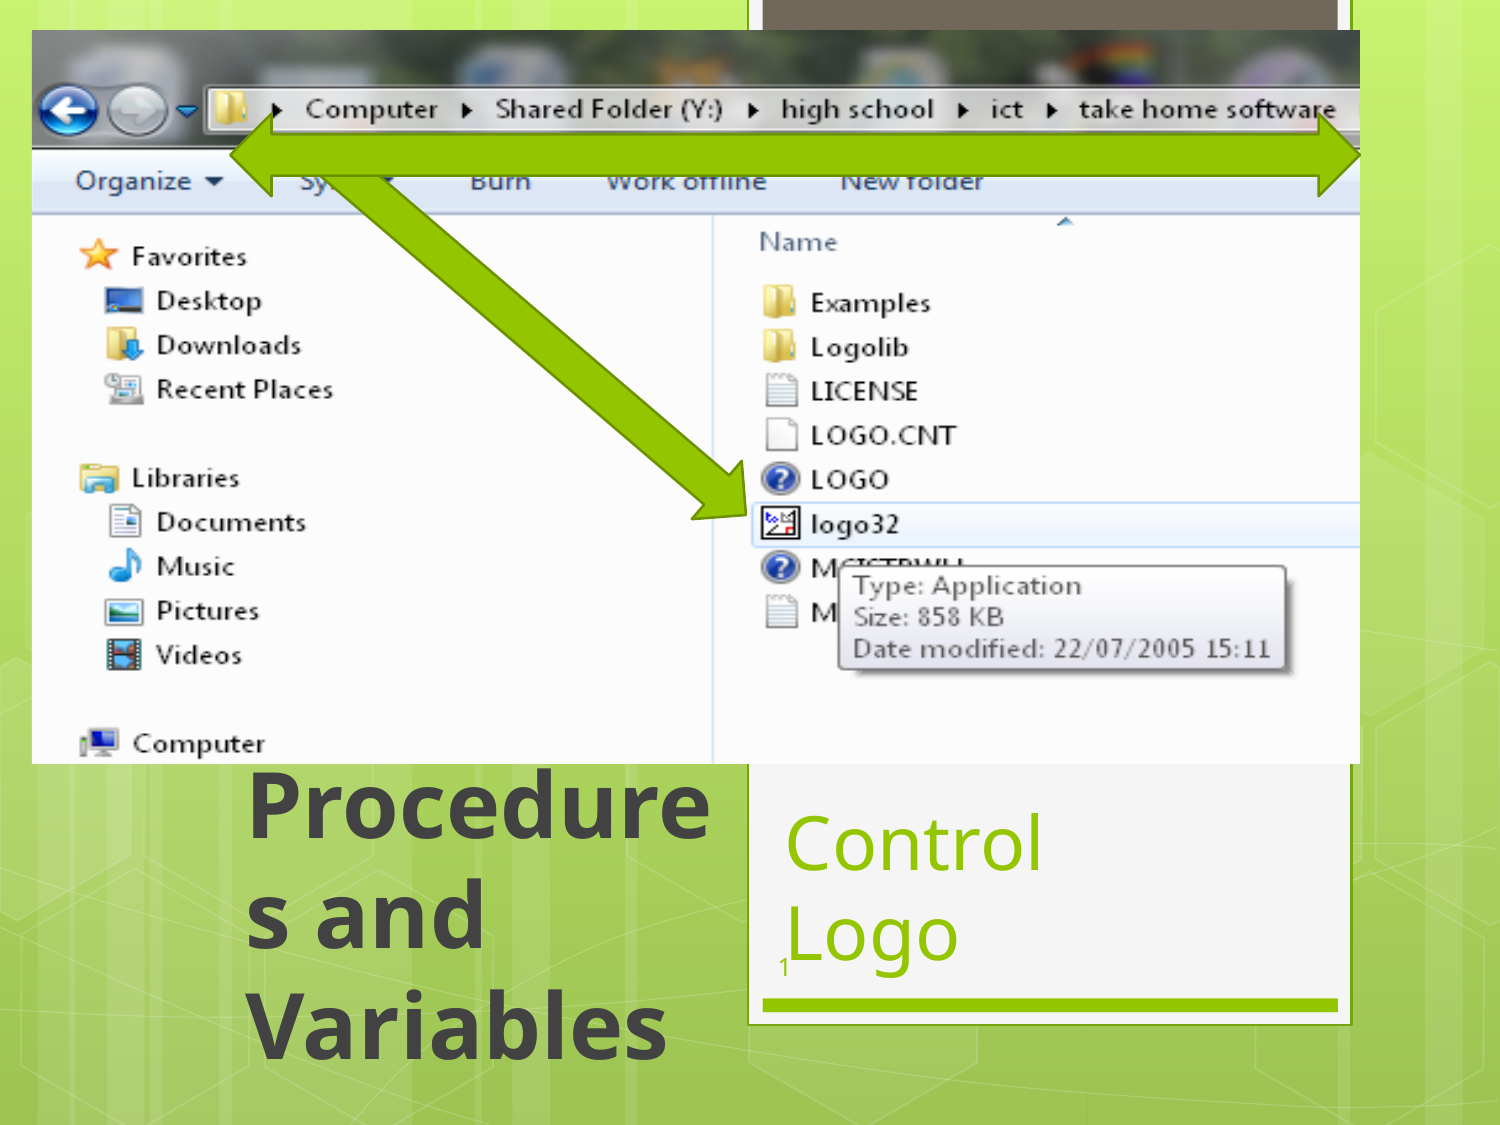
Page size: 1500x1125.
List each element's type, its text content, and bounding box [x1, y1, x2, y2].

slide_number 1 [762, 938, 869, 999]
picture [31, 30, 1361, 764]
title Control Logo [769, 773, 1314, 984]
subtitle Procedures and Variables [230, 773, 774, 1125]
